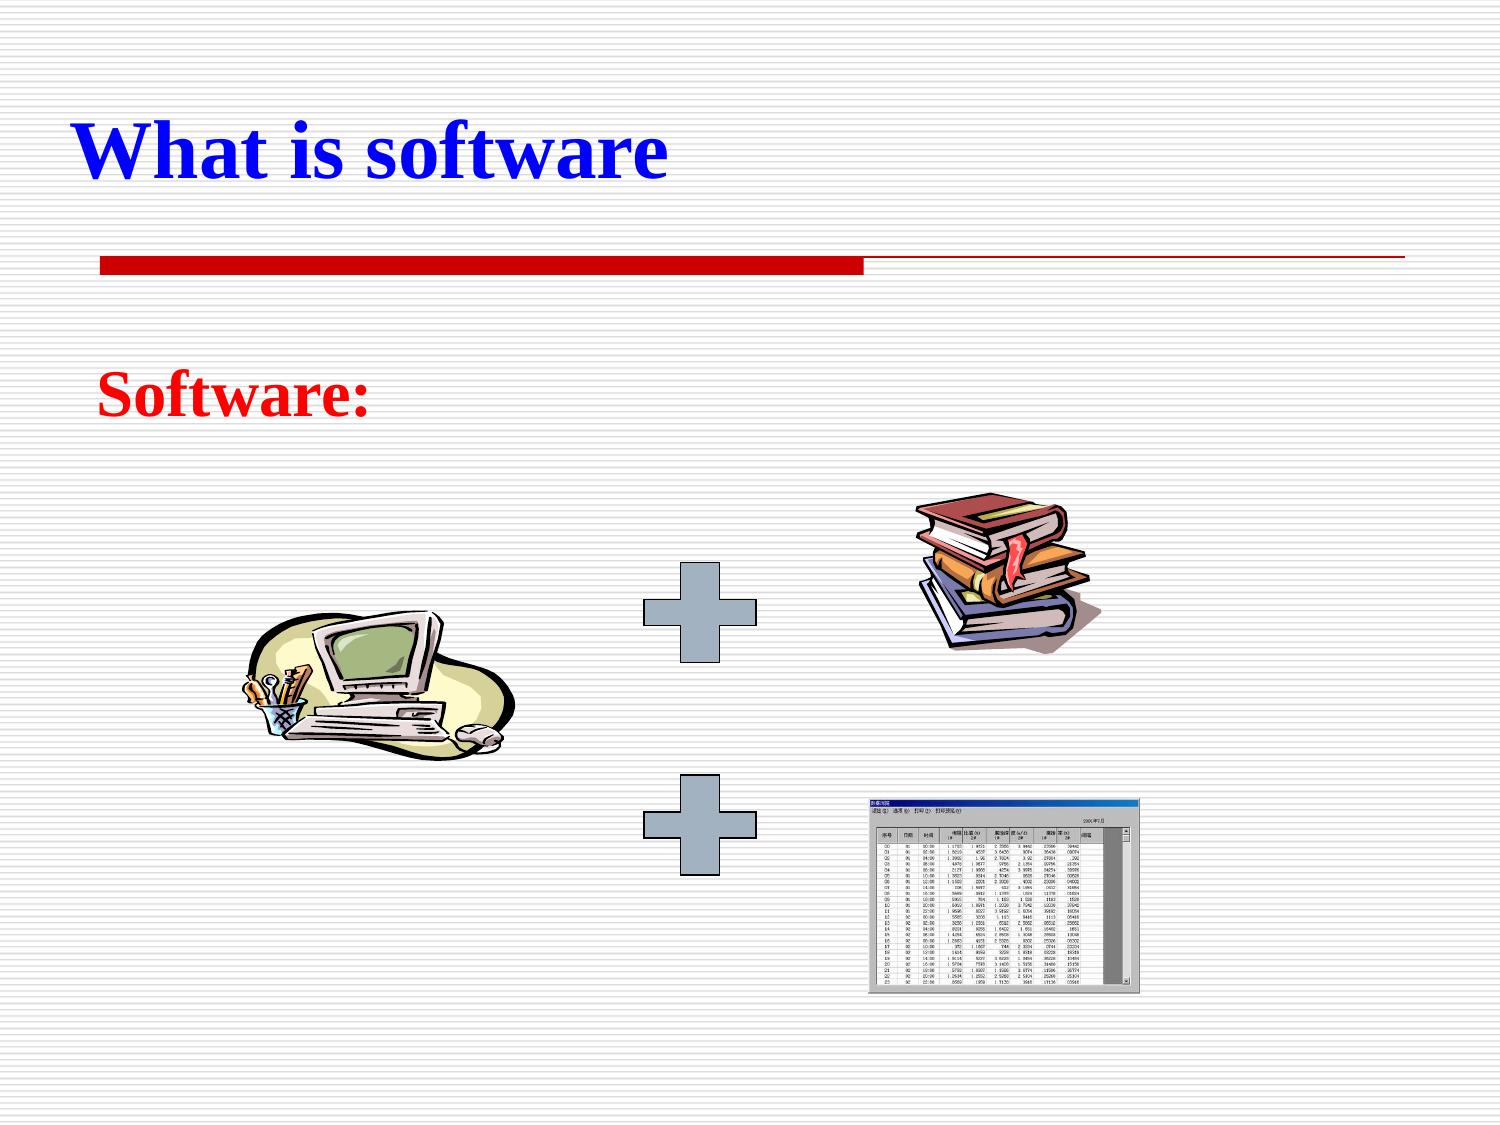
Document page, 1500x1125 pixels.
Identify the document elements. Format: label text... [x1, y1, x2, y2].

text_box [643, 774, 757, 875]
picture [0, 0, 1500, 1125]
text_box What is software [55, 67, 798, 203]
text_box [643, 562, 757, 663]
text_box Software: [81, 326, 501, 437]
